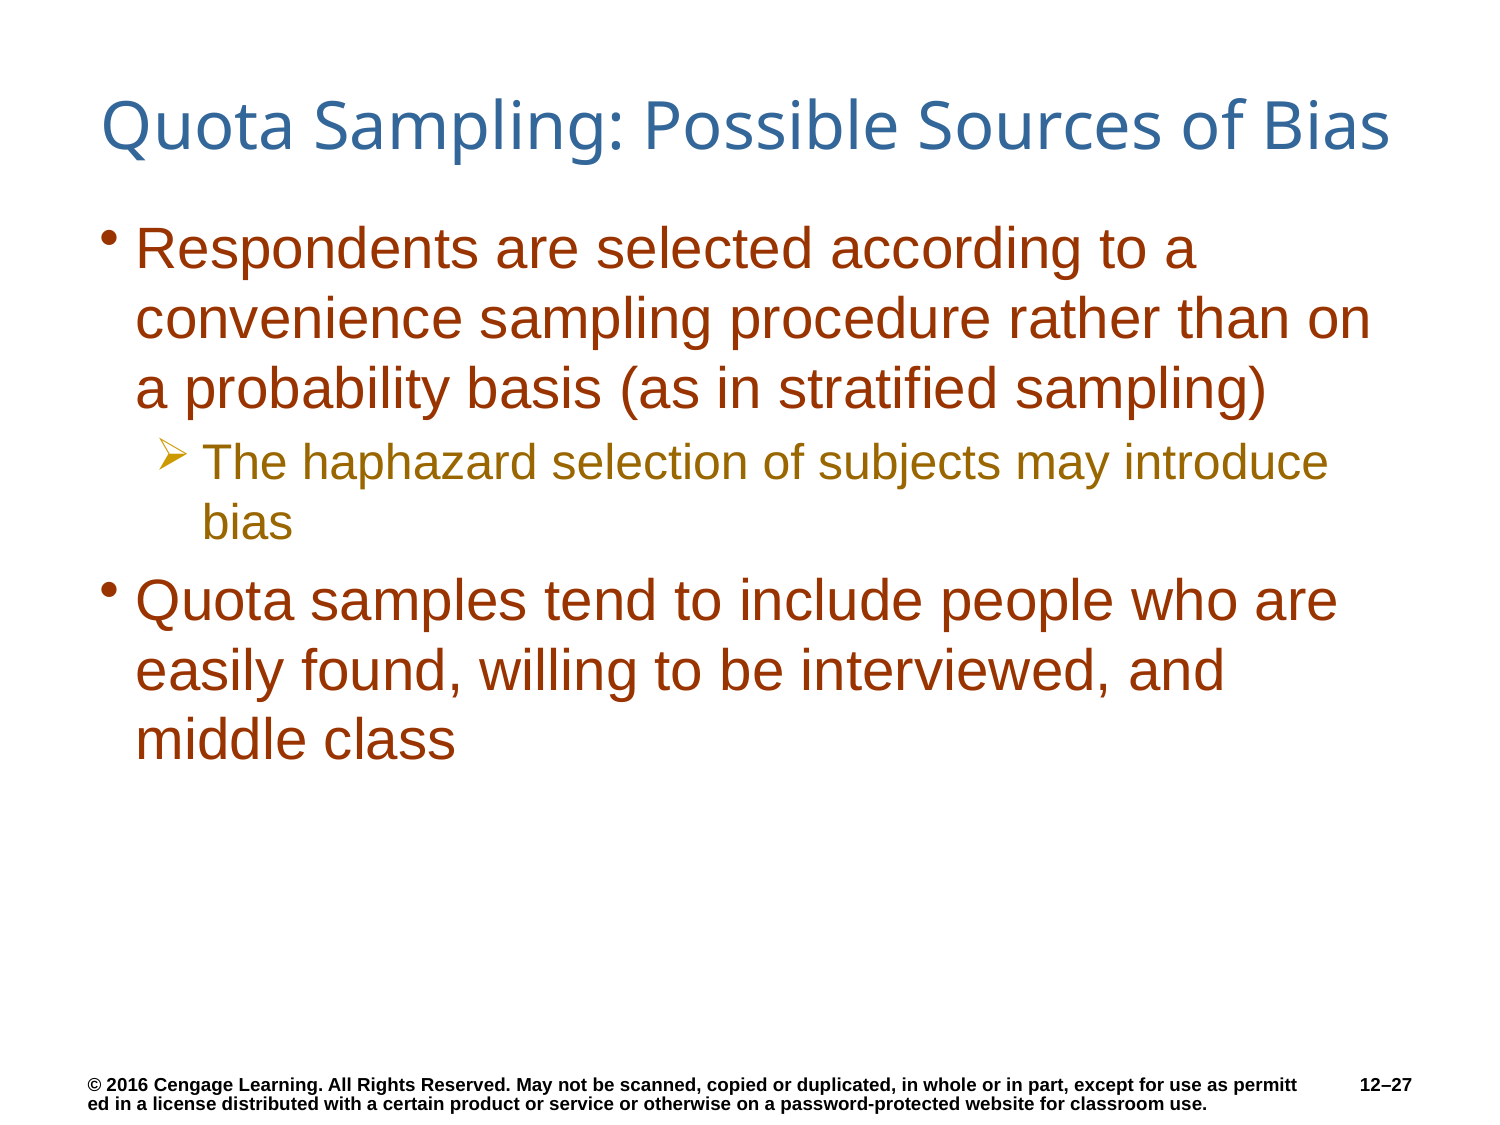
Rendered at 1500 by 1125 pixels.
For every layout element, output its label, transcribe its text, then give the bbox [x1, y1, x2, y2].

footer © 2016 Cengage Learning. All Rights Reserved. May not be scanned, copied or duplicated, in whole or in part, except for use as permitted in a license distributed with a certain product or service or otherwise on a password-protected website for classroom use. [87, 1057, 1050, 1103]
title Quota Sampling: Possible Sources of Bias [85, 75, 1411, 171]
slide_number 12–27 [1050, 1042, 1413, 1103]
list Respondents are selected according to a convenience sampling procedure rather than on a probability basis (as in stratified sampling) The haphazard selection of subjects may introduce bias Quota samples tend to include people who are easily found, willing to be interviewed, and middle class [84, 202, 1414, 1013]
